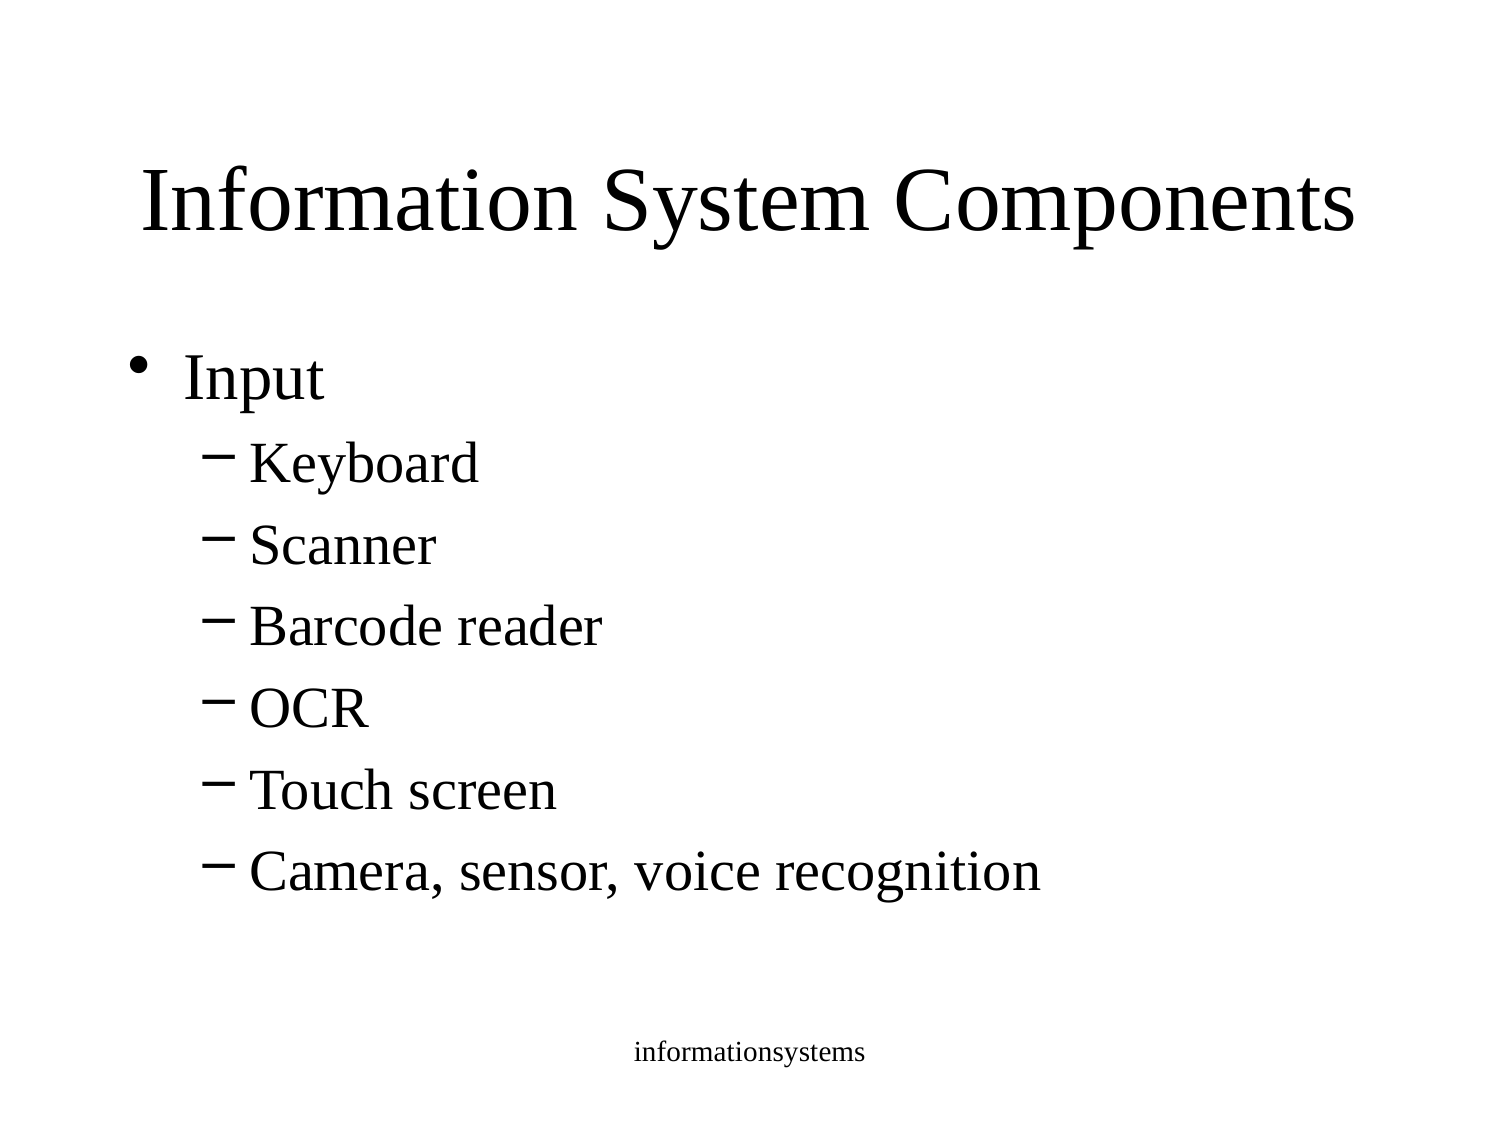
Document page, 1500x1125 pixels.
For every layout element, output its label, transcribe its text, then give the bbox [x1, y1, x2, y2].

list Input Keyboard Scanner Barcode reader OCR Touch screen Camera, sensor, voice recognition [112, 324, 1388, 1001]
footer informationsystems [512, 1024, 988, 1101]
title Information System Components [112, 99, 1388, 288]
